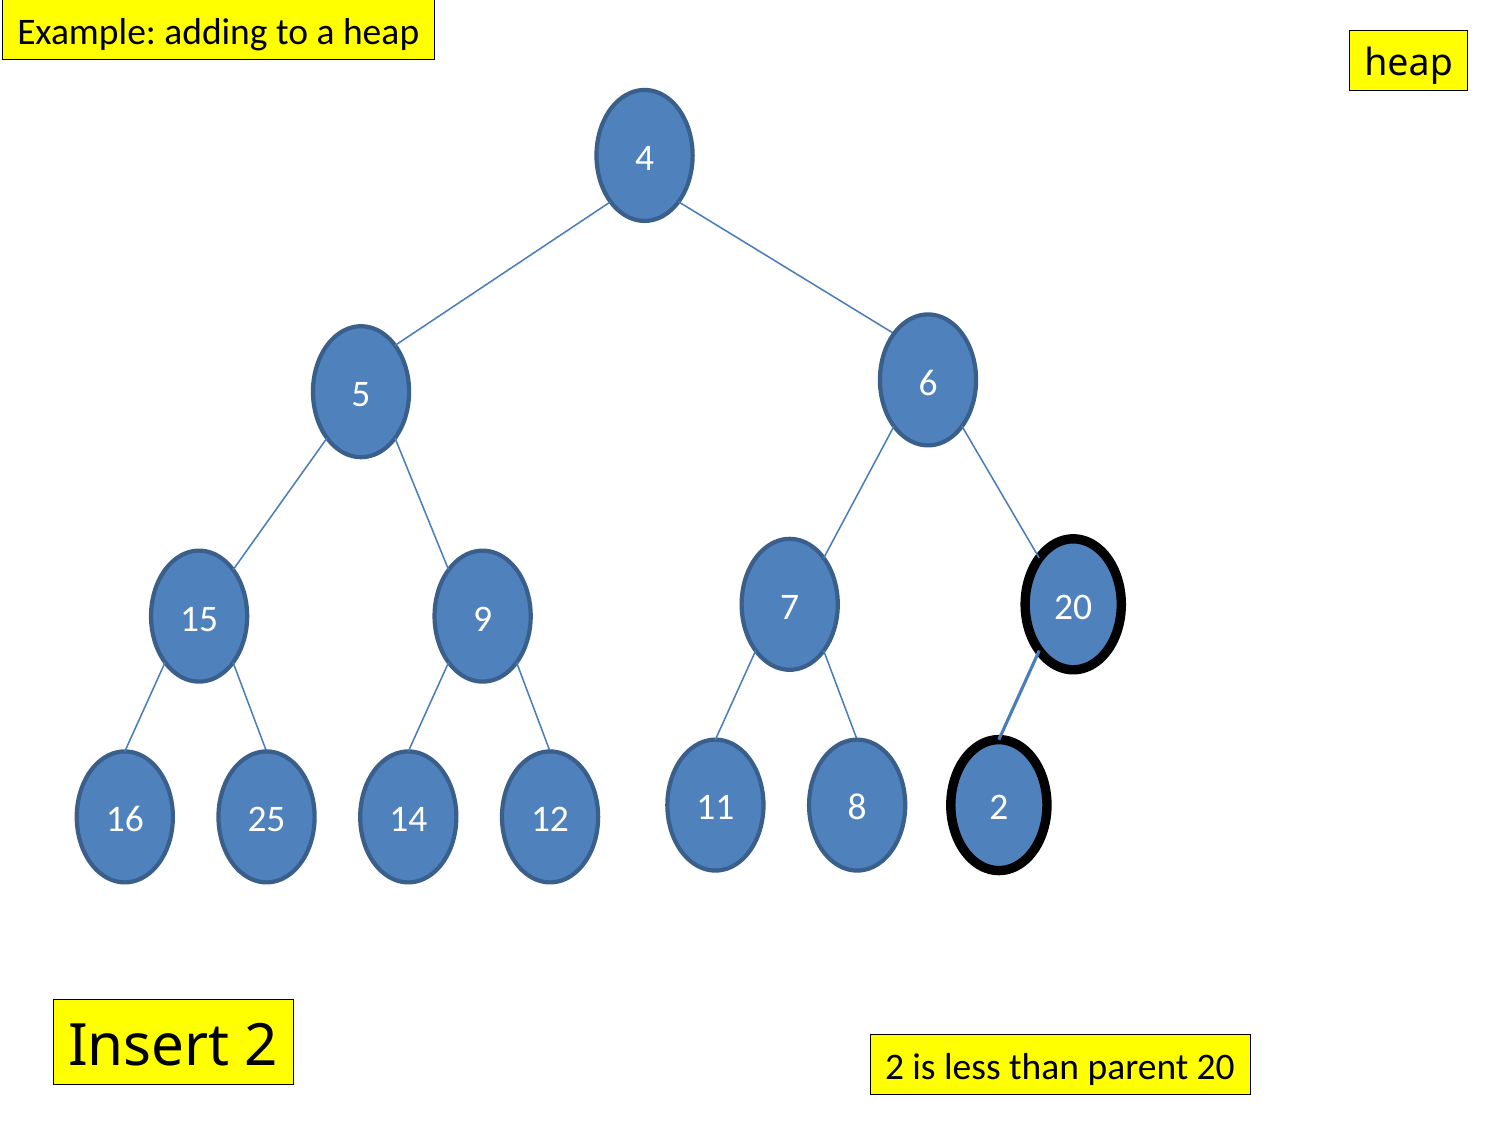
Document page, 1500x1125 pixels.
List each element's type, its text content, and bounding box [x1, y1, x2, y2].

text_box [678, 201, 895, 334]
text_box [394, 437, 449, 571]
text_box Example: adding to a heap [2, 0, 435, 60]
text_box heap [1349, 30, 1468, 91]
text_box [961, 425, 1040, 559]
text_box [950, 538, 1122, 871]
text_box Insert 2 [53, 999, 294, 1085]
text_box 4 [594, 87, 695, 224]
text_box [232, 437, 328, 571]
text_box 5 [310, 324, 412, 460]
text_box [394, 201, 611, 346]
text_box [76, 550, 315, 883]
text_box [359, 550, 599, 883]
text_box 6 [877, 312, 979, 448]
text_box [823, 425, 895, 559]
text_box 2 is less than parent 20 [870, 1034, 1251, 1095]
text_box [666, 538, 906, 871]
